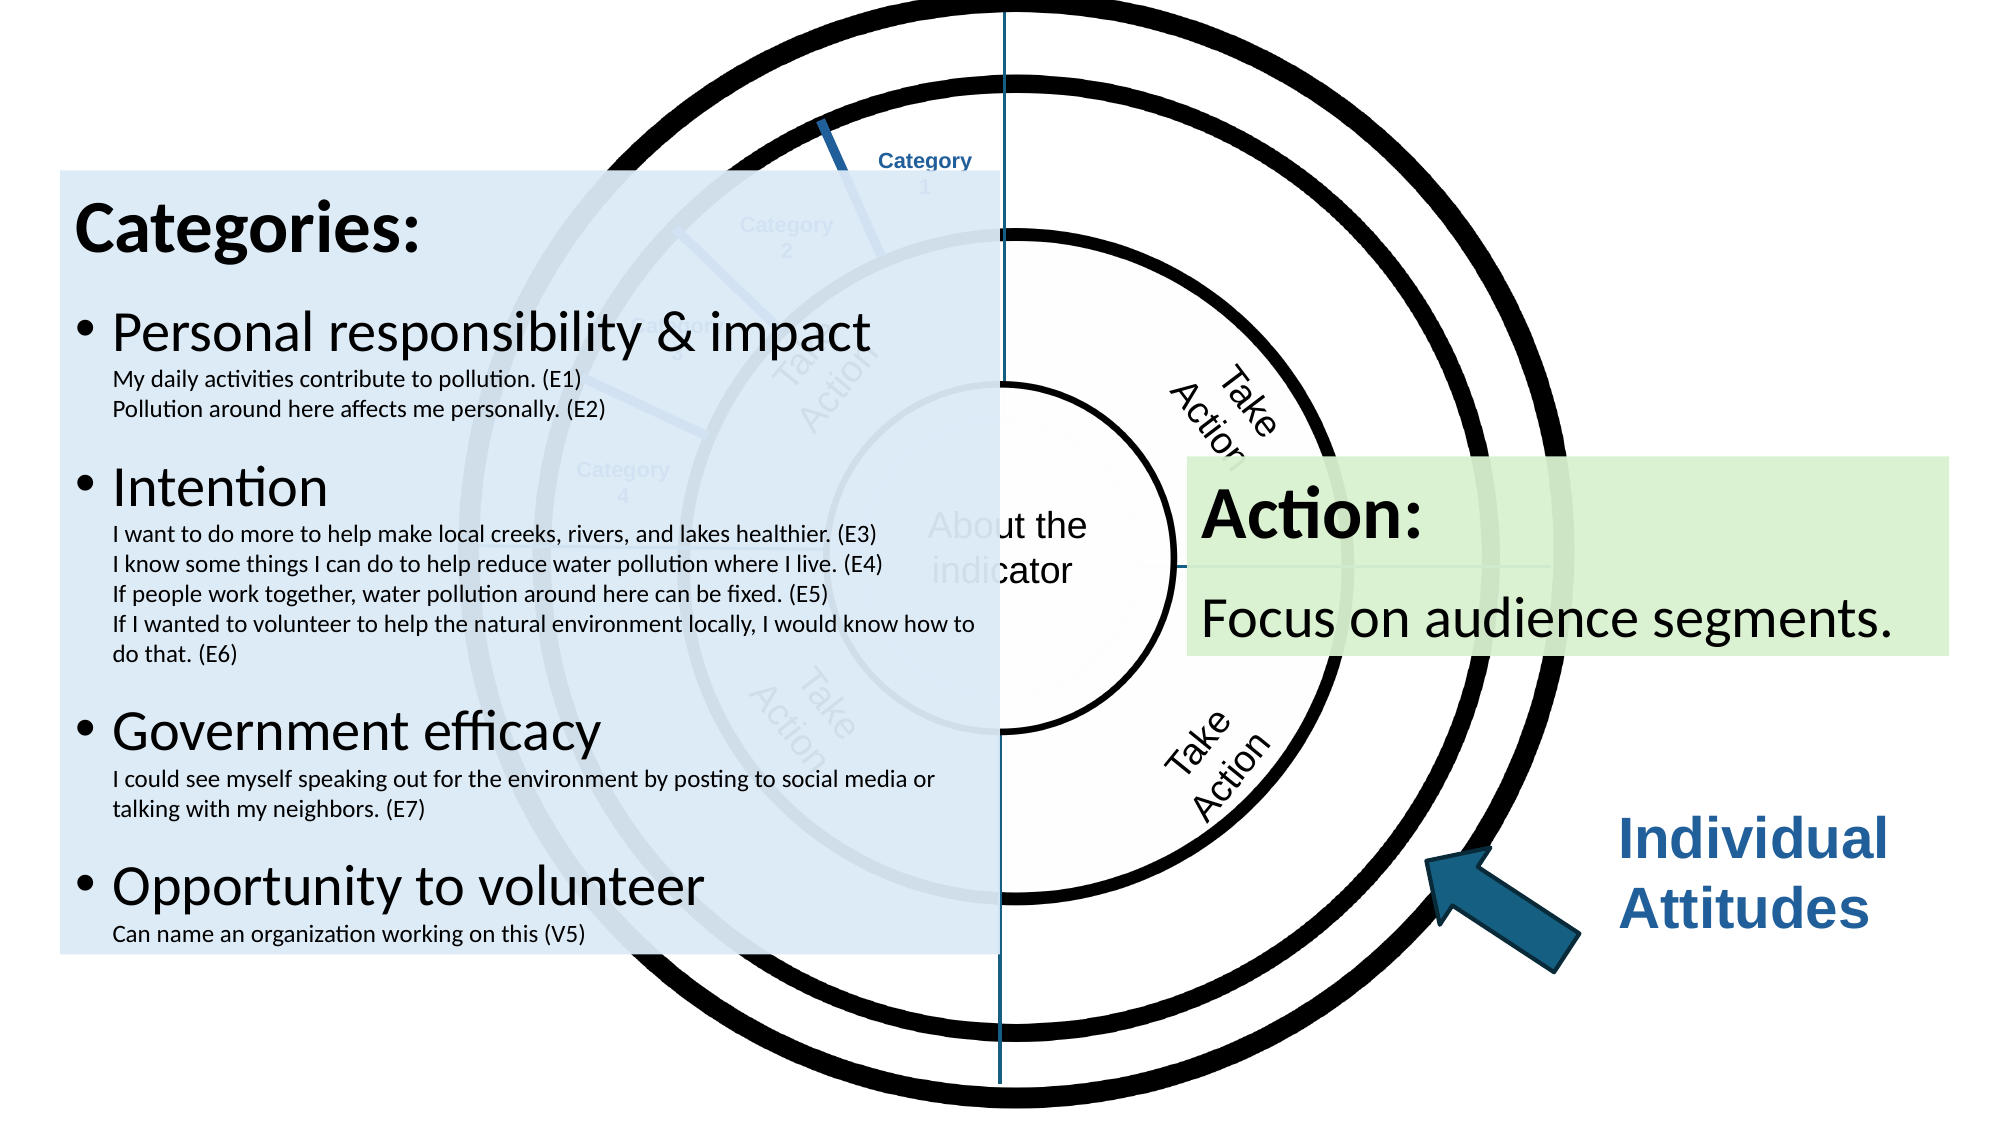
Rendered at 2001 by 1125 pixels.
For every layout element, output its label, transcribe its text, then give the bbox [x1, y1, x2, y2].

picture [363, 0, 1668, 1125]
text_box Categories: Personal responsibility & impact My daily activities contribute to pollution. (E1) Pollution around here affects me personally. (E2) Intention I want to do more to help make local creeks, rivers, and lakes healthier. (E3) I know some things I can do to help reduce water pollution where I live. (E4) If people work together, water pollution around here can be fixed. (E5) If I wanted to volunteer to help the natural environment locally, I would know how to do that. (E6) Government efficacy I could see myself speaking out for the environment by posting to social media or talking with my neighbors. (E7) Opportunity to volunteer Can name an organization working on this (V5) [60, 170, 358, 955]
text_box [820, 120, 882, 257]
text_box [674, 228, 782, 331]
text_box Individual Attitudes [1671, 785, 1965, 929]
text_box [581, 376, 708, 437]
text_box Action: Focus on audience segments. [1671, 456, 1950, 656]
